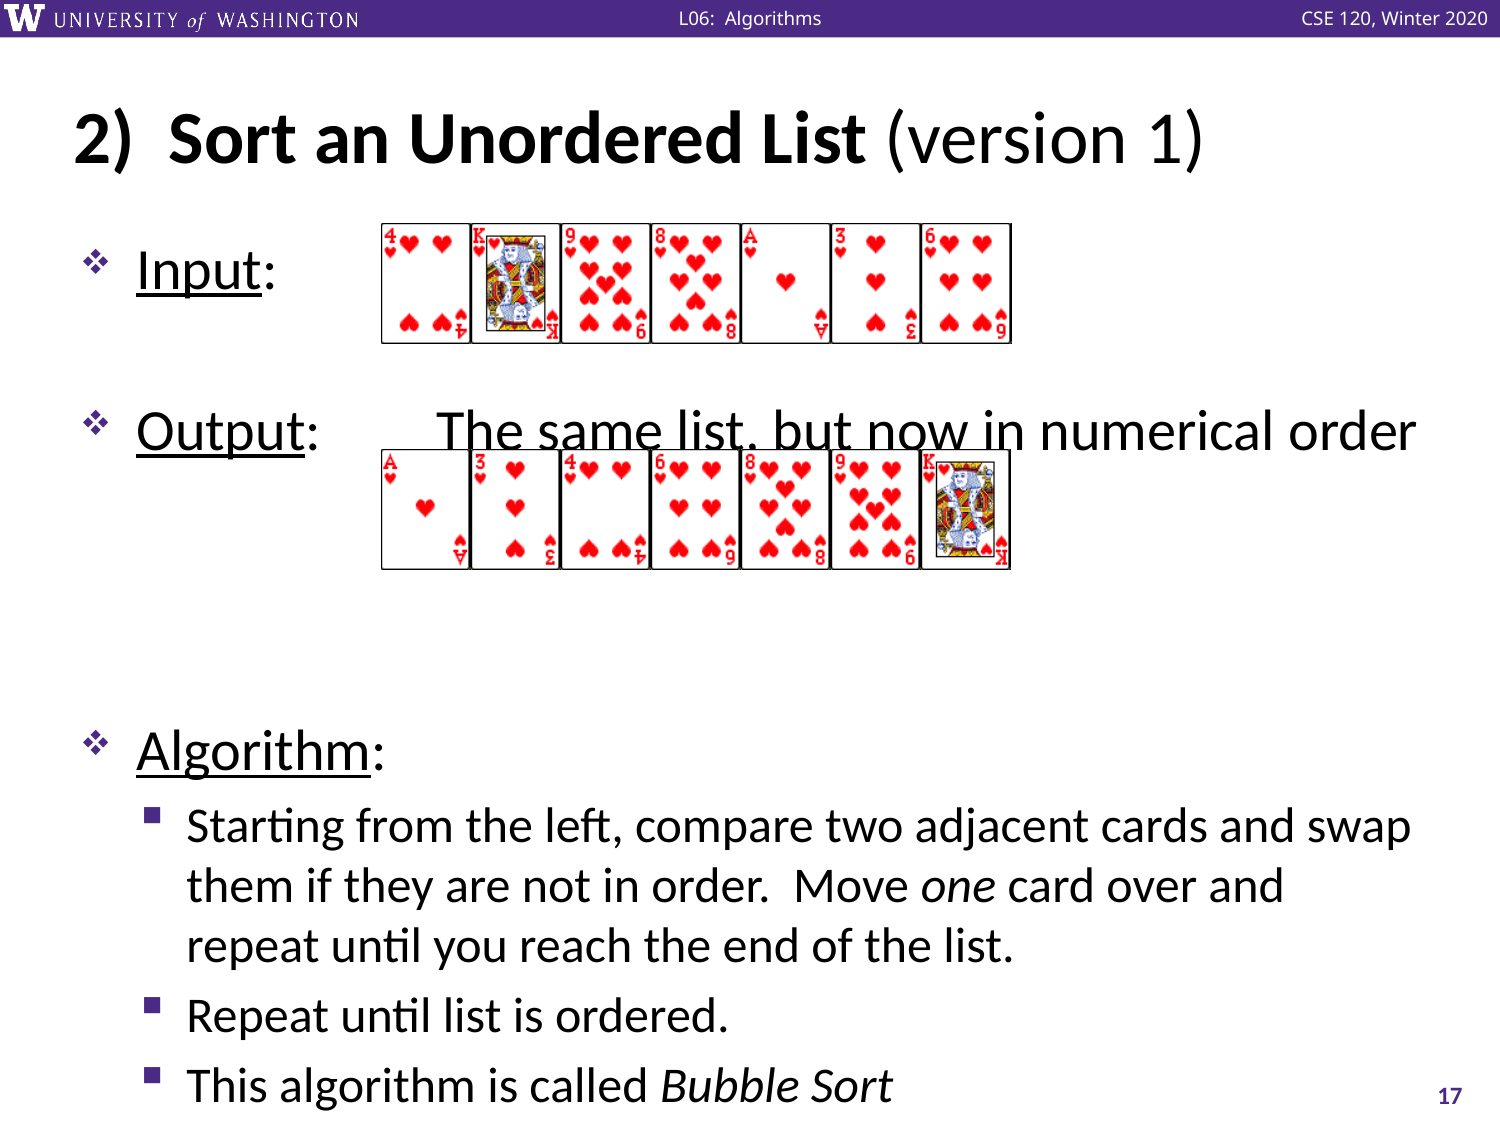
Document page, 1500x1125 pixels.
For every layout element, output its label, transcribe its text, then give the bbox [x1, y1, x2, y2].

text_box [381, 223, 1012, 344]
title 2) Sort an Unordered List (version 1) [58, 71, 1438, 197]
slide_number 17 [1400, 1065, 1500, 1125]
list Input: Output: The same list, but now in numerical order Algorithm: Starting from the left, compare two adjacent cards and swap them if they are not in order. Move one card over and repeat until you reach the end of the list. Repeat until list is ordered. This algorithm is called Bubble Sort [64, 223, 1438, 1040]
picture [4, 4, 358, 32]
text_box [380, 449, 1012, 571]
